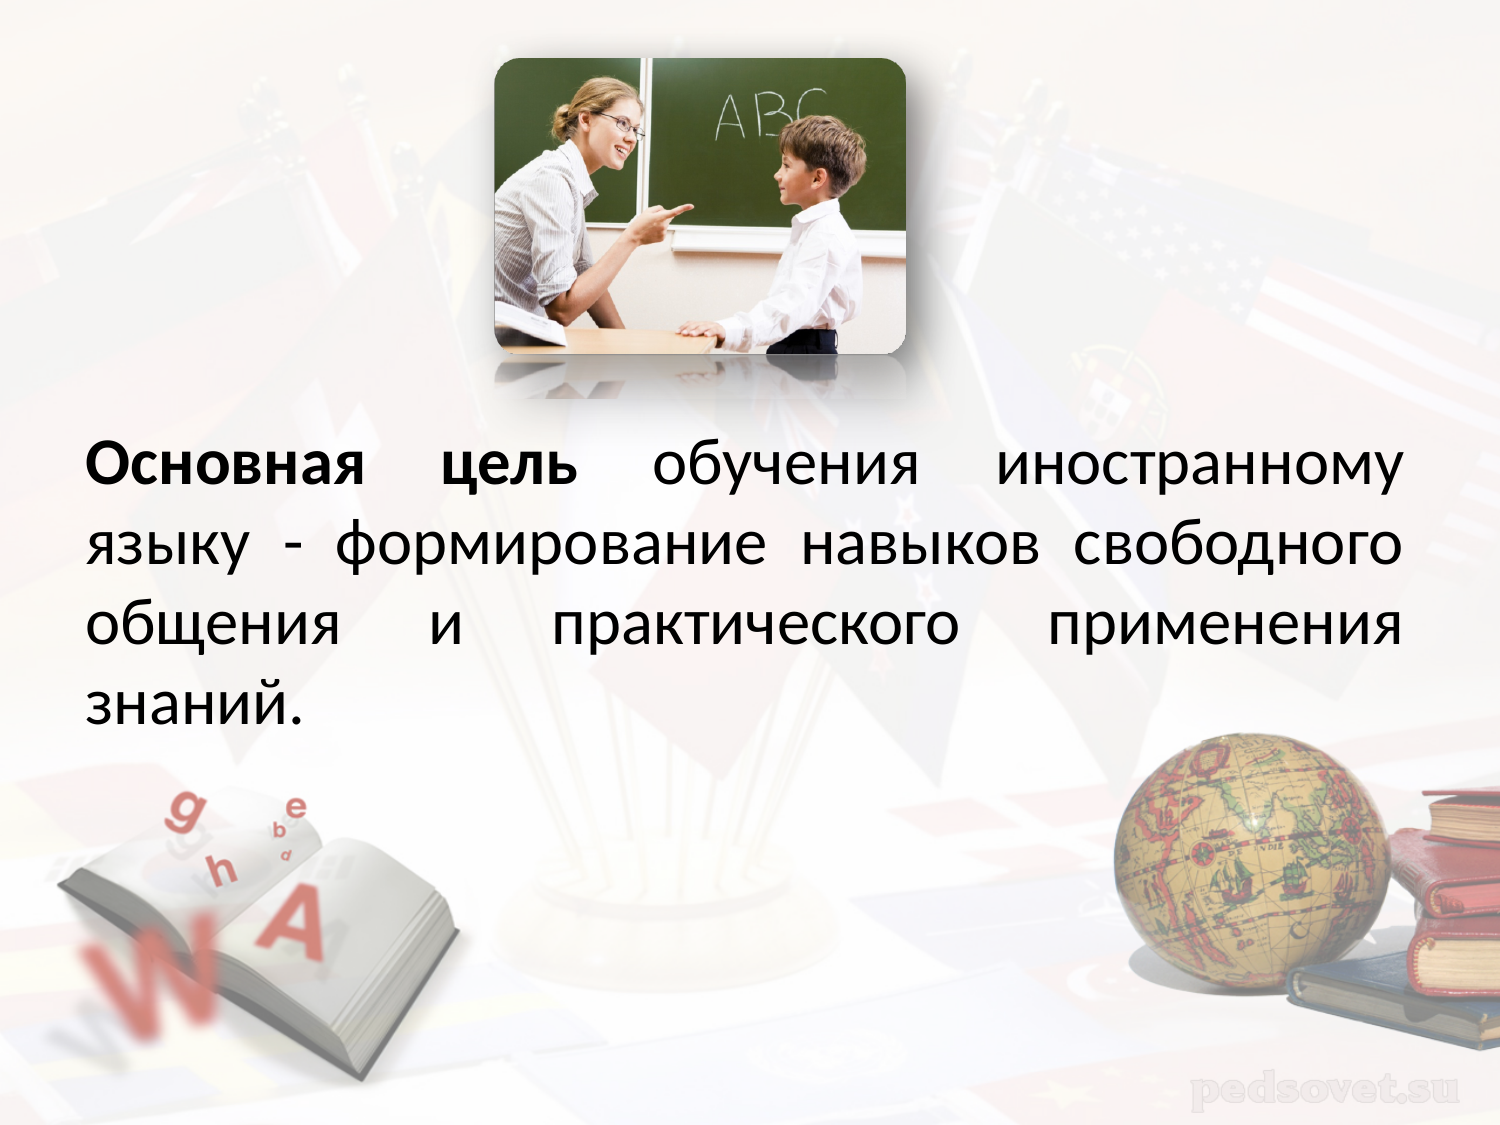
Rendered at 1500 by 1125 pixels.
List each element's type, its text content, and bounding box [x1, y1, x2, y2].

picture [491, 58, 908, 399]
list Основная цель обучения иностранному языку - формирование навыков свободного общения и практического применения знаний. [70, 410, 1421, 774]
